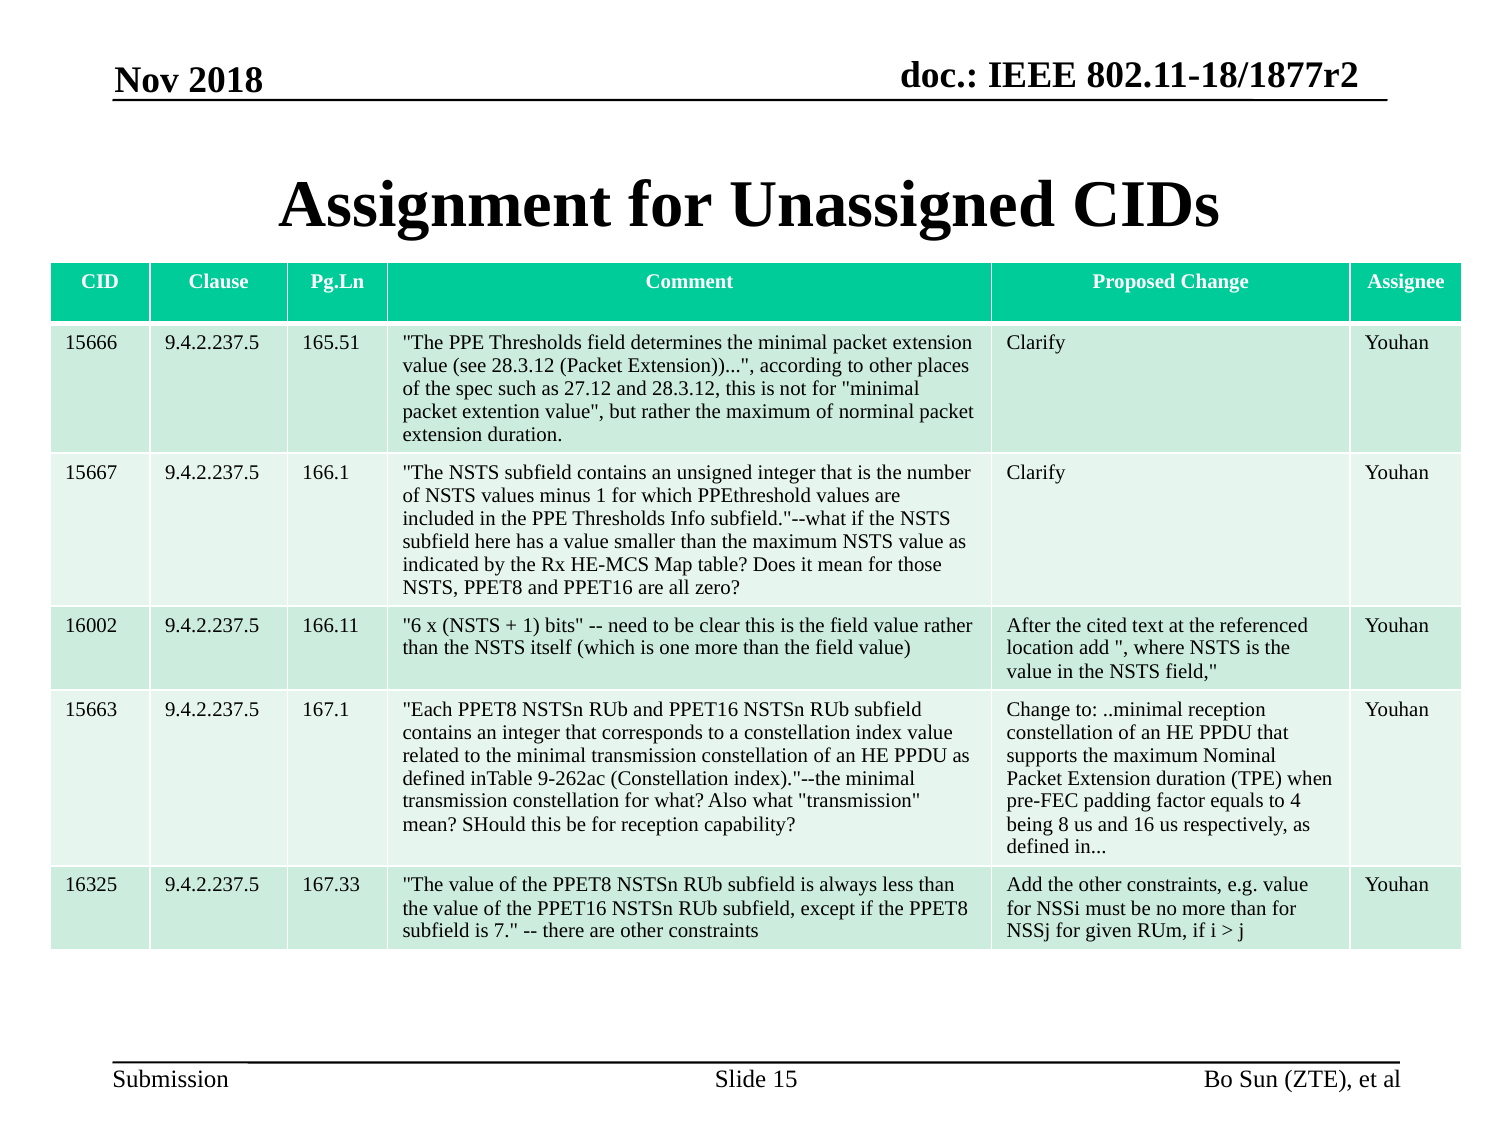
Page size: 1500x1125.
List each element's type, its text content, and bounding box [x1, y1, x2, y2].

table_cell Clarify [992, 454, 1349, 605]
table_cell 166.1 [288, 454, 387, 605]
table_header CID [51, 263, 149, 321]
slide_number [114, 54, 265, 101]
table_cell Youhan [1351, 691, 1461, 865]
table_cell 9.4.2.237.5 [151, 867, 287, 949]
table_header Clause [151, 263, 287, 321]
table_cell Add the other constraints, e.g. value for NSSi must be no more than for NSSj for given RUm, if i > j [992, 867, 1349, 949]
table_cell 167.1 [288, 691, 387, 865]
table_cell 15667 [51, 454, 149, 605]
table_cell 9.4.2.237.5 [151, 691, 287, 865]
table_cell After the cited text at the referenced location add ", where NSTS is the value in the NSTS field," [992, 607, 1349, 689]
footer Bo Sun (ZTE), et al [1200, 1061, 1402, 1093]
table_header Proposed Change [992, 263, 1349, 321]
table_cell 9.4.2.237.5 [151, 454, 287, 605]
table_cell "6 x (NSTS + 1) bits" -- need to be clear this is the field value rather than the NSTS itself (which is one more than the field value) [388, 607, 991, 689]
table_cell Youhan [1351, 454, 1461, 605]
table_cell 167.33 [288, 867, 387, 949]
table_cell "The NSTS subfield contains an unsigned integer that is the number of NSTS values minus 1 for which PPEthreshold values are included in the PPE Thresholds Info subfield."--what if the NSTS subfield here has a value smaller than the maximum NSTS value as indicated by the Rx HE-MCS Map table? Does it mean for those NSTS, PPET8 and PPET16 are all zero? [388, 454, 991, 605]
table_cell Youhan [1351, 326, 1461, 452]
table_header Comment [388, 263, 991, 321]
title Assignment for Unassigned CIDs [112, 112, 1388, 262]
table_cell Clarify [992, 326, 1349, 452]
table_cell 166.11 [288, 607, 387, 689]
table_cell Youhan [1351, 867, 1461, 949]
table_cell 16002 [51, 607, 149, 689]
table_cell 15666 [51, 326, 149, 452]
table_cell 9.4.2.237.5 [151, 326, 287, 452]
table_cell "The value of the PPET8 NSTSn RUb subfield is always less than the value of the PPET16 NSTSn RUb subfield, except if the PPET8 subfield is 7." -- there are other constraints [388, 867, 991, 949]
table_header Pg.Ln [288, 263, 387, 321]
table_cell 165.51 [288, 326, 387, 452]
slide_number Slide 15 [712, 1061, 800, 1093]
table_cell 9.4.2.237.5 [151, 607, 287, 689]
table_cell 16325 [51, 867, 149, 949]
table_header Assignee [1351, 263, 1461, 321]
table_cell Change to: ..minimal reception constellation of an HE PPDU that supports the maximum Nominal Packet Extension duration (TPE) when pre-FEC padding factor equals to 4 being 8 us and 16 us respectively, as defined in... [992, 691, 1349, 865]
table_cell Youhan [1351, 607, 1461, 689]
table_cell 15663 [51, 691, 149, 865]
table_cell "The PPE Thresholds field determines the minimal packet extension value (see 28.3.12 (Packet Extension))...", according to other places of the spec such as 27.12 and 28.3.12, this is not for "minimal packet extention value", but rather the maximum of norminal packet extension duration. [388, 326, 991, 452]
table_cell "Each PPET8 NSTSn RUb and PPET16 NSTSn RUb subfield contains an integer that corresponds to a constellation index value related to the minimal transmission constellation of an HE PPDU as defined inTable 9-262ac (Constellation index)."--the minimal transmission constellation for what? Also what "transmission" mean? SHould this be for reception capability? [388, 691, 991, 865]
